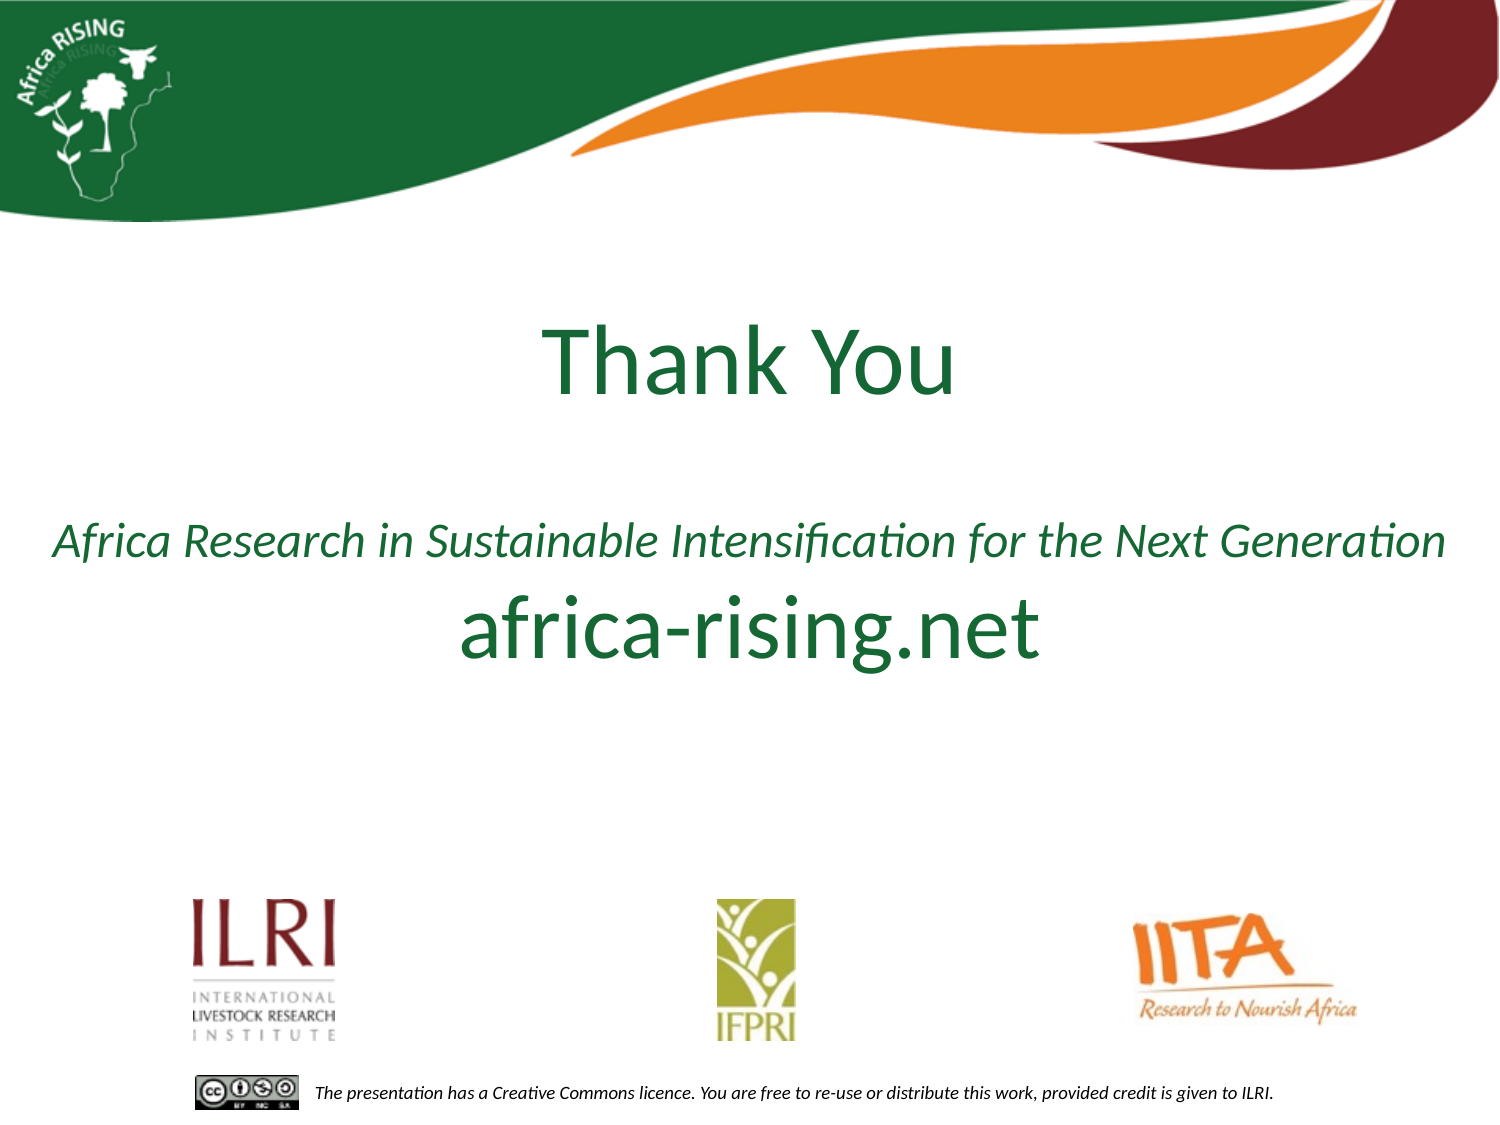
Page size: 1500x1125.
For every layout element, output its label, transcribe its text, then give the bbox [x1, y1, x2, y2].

picture [717, 899, 796, 1041]
picture [1133, 913, 1357, 1026]
text_box Thank You [243, 287, 1257, 438]
picture [195, 1075, 299, 1110]
picture [0, 0, 1499, 222]
picture [193, 899, 335, 1041]
